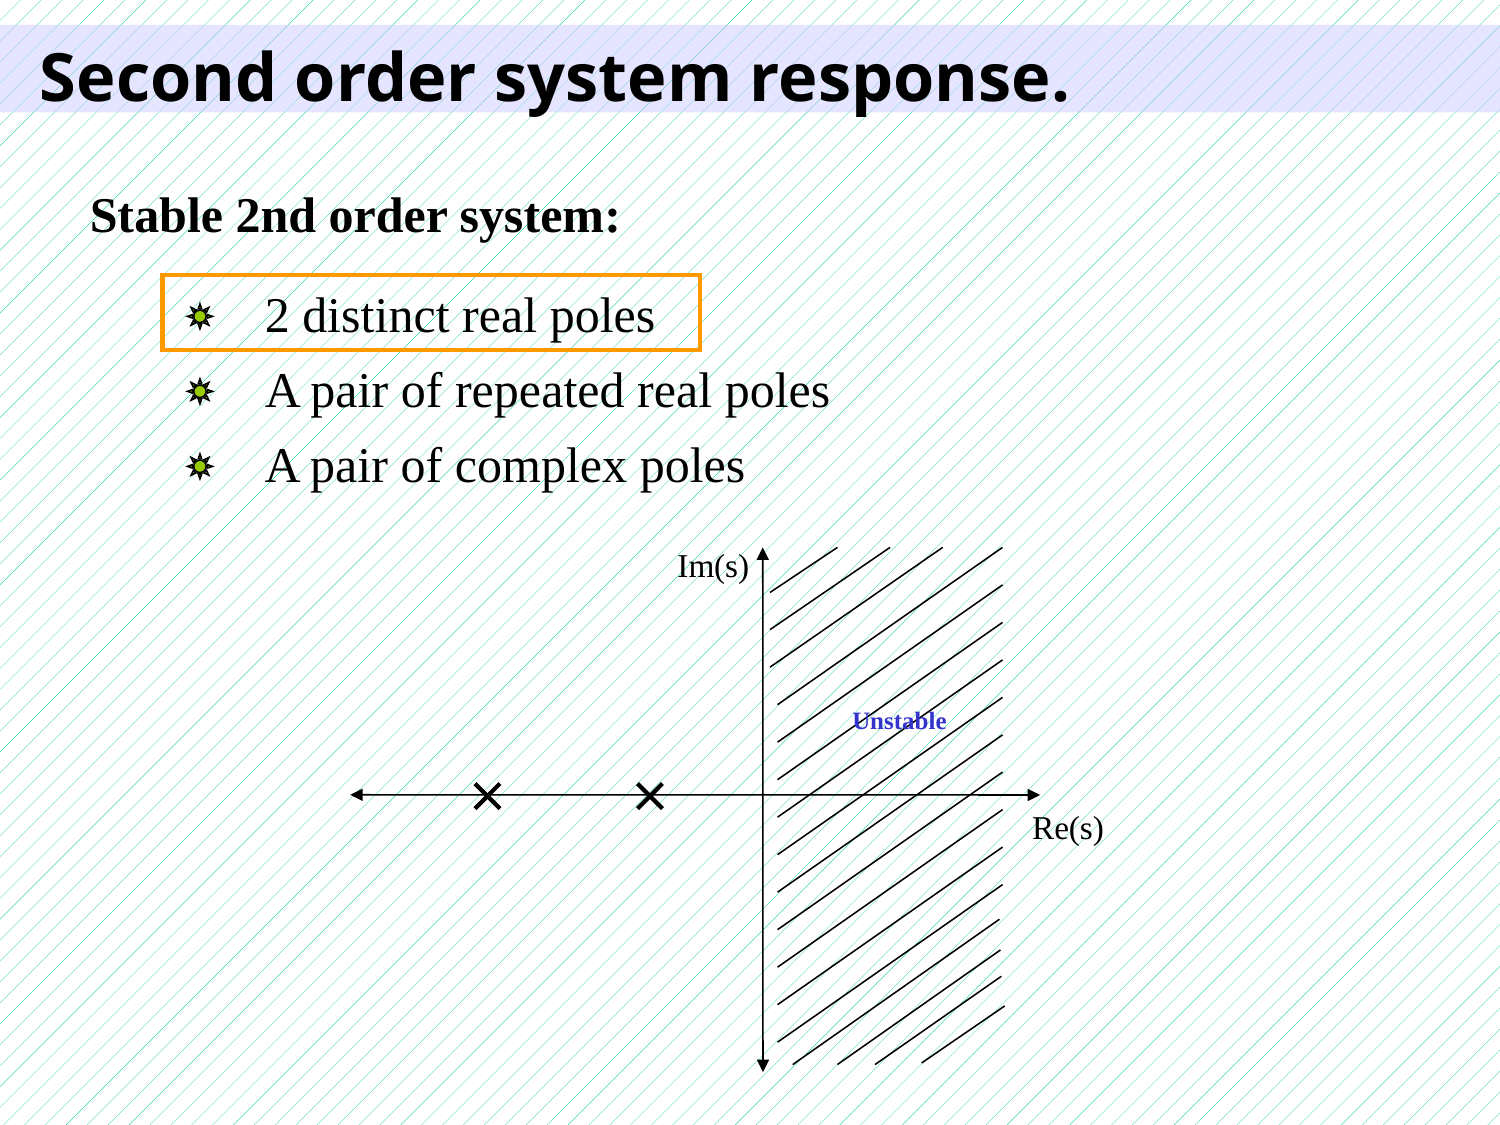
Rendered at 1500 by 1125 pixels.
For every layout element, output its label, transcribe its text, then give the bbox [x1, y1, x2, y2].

text_box 2 distinct real poles [700, 274, 1200, 349]
text_box Re(s) [1017, 799, 1126, 854]
text_box [756, 796, 770, 1073]
text_box Unstable [837, 697, 981, 743]
text_box [162, 274, 700, 350]
text_box [350, 788, 469, 801]
text_box [187, 457, 213, 479]
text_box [474, 783, 501, 809]
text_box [637, 783, 663, 809]
text_box A pair of repeated real poles [249, 349, 1263, 425]
text_box A pair of complex poles [249, 424, 1213, 500]
text_box Im(s) [662, 536, 786, 592]
text_box [666, 788, 1041, 799]
title Second order system response. [24, 24, 1476, 126]
text_box Stable 2nd order system: [74, 174, 1138, 250]
text_box [187, 382, 213, 404]
